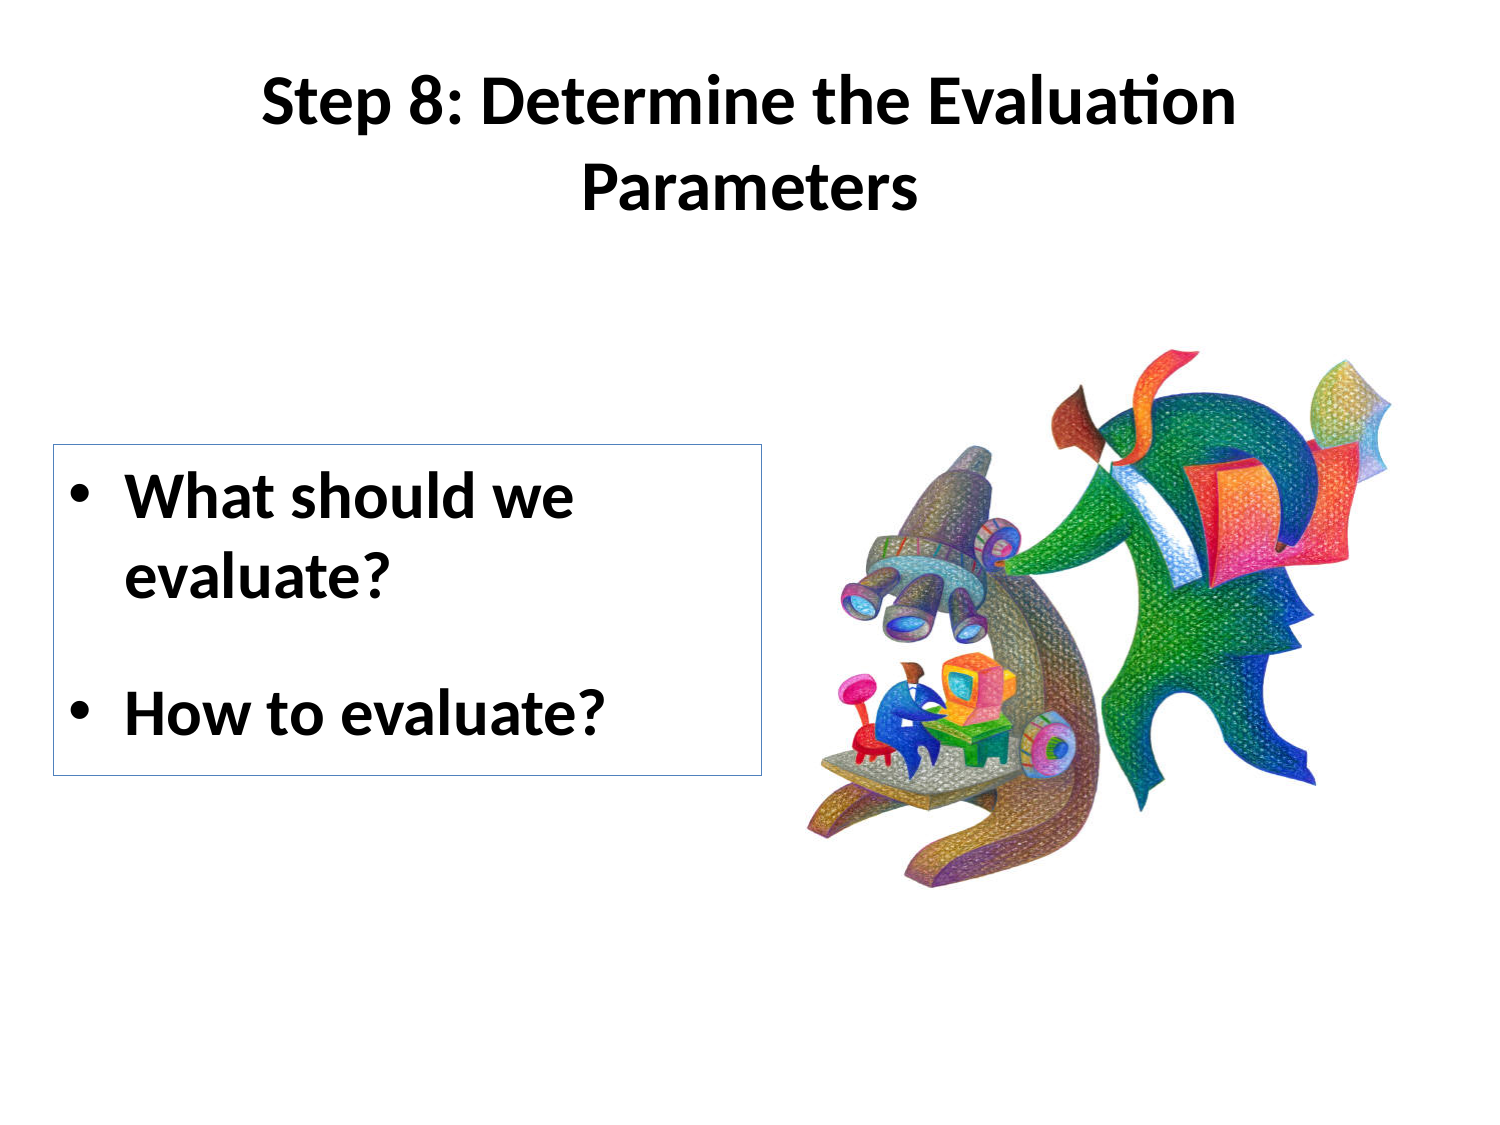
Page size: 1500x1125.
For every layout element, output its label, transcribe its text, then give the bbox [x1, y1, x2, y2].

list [796, 337, 1398, 897]
list What should we evaluate? How to evaluate? [53, 444, 762, 776]
title Step 8: Determine the Evaluation Parameters [75, 45, 1425, 233]
